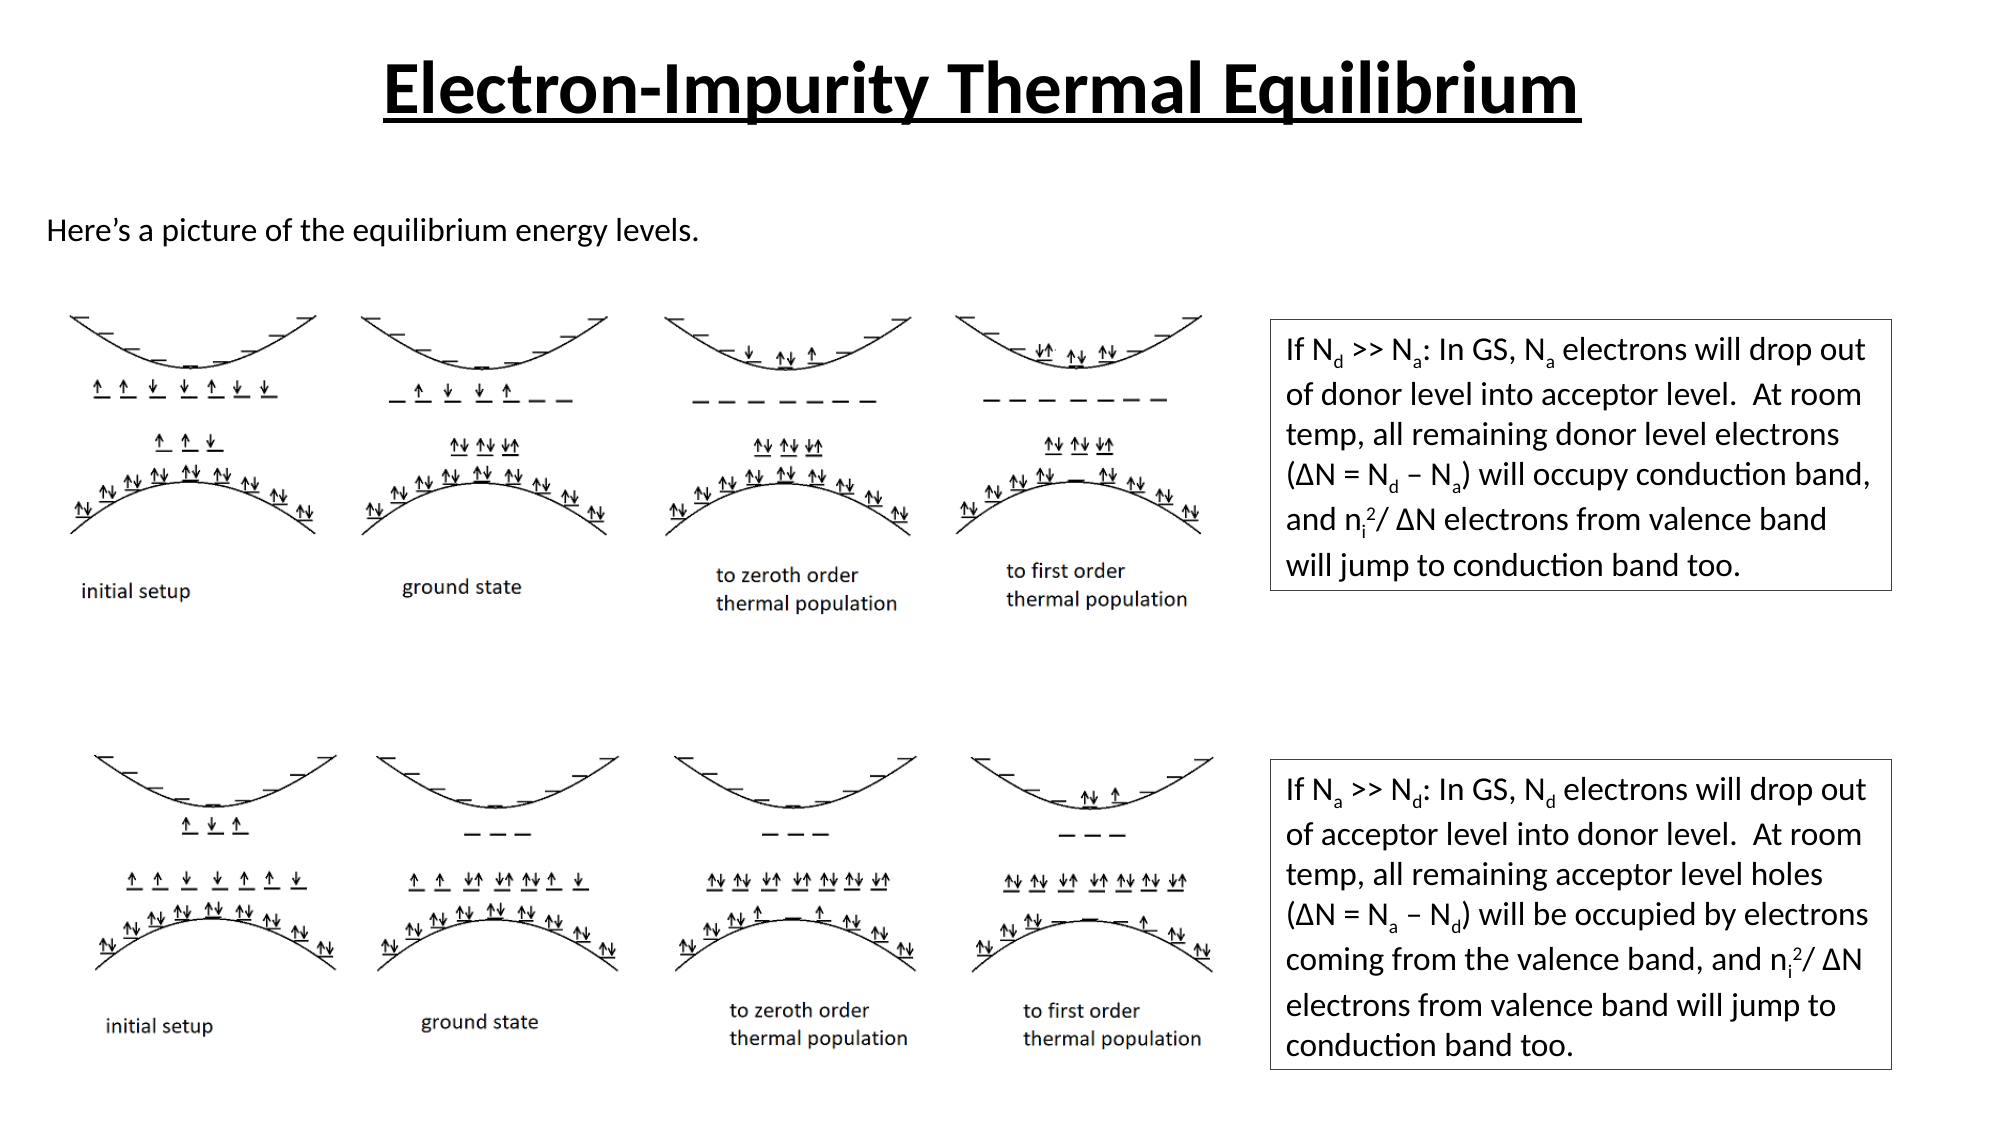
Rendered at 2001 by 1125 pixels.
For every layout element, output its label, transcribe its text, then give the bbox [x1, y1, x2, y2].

text_box If Na >> Nd: In GS, Nd electrons will drop out of acceptor level into donor level. At room temp, all remaining acceptor level holes (ΔN = Na – Nd) will be occupied by electrons coming from the valence band, and ni2/ ΔN electrons from valence band will jump to conduction band too. [1270, 759, 1892, 1070]
text_box If Nd >> Na: In GS, Na electrons will drop out of donor level into acceptor level. At room temp, all remaining donor level electrons (ΔN = Nd – Na) will occupy conduction band, and ni2/ ΔN electrons from valence band will jump to conduction band too. [1270, 319, 1892, 591]
text_box Here’s a picture of the equilibrium energy levels. [31, 200, 1159, 255]
text_box Electron-Impurity Thermal Equilibrium [334, 27, 1631, 137]
picture [55, 295, 1216, 628]
picture [72, 734, 1233, 1064]
